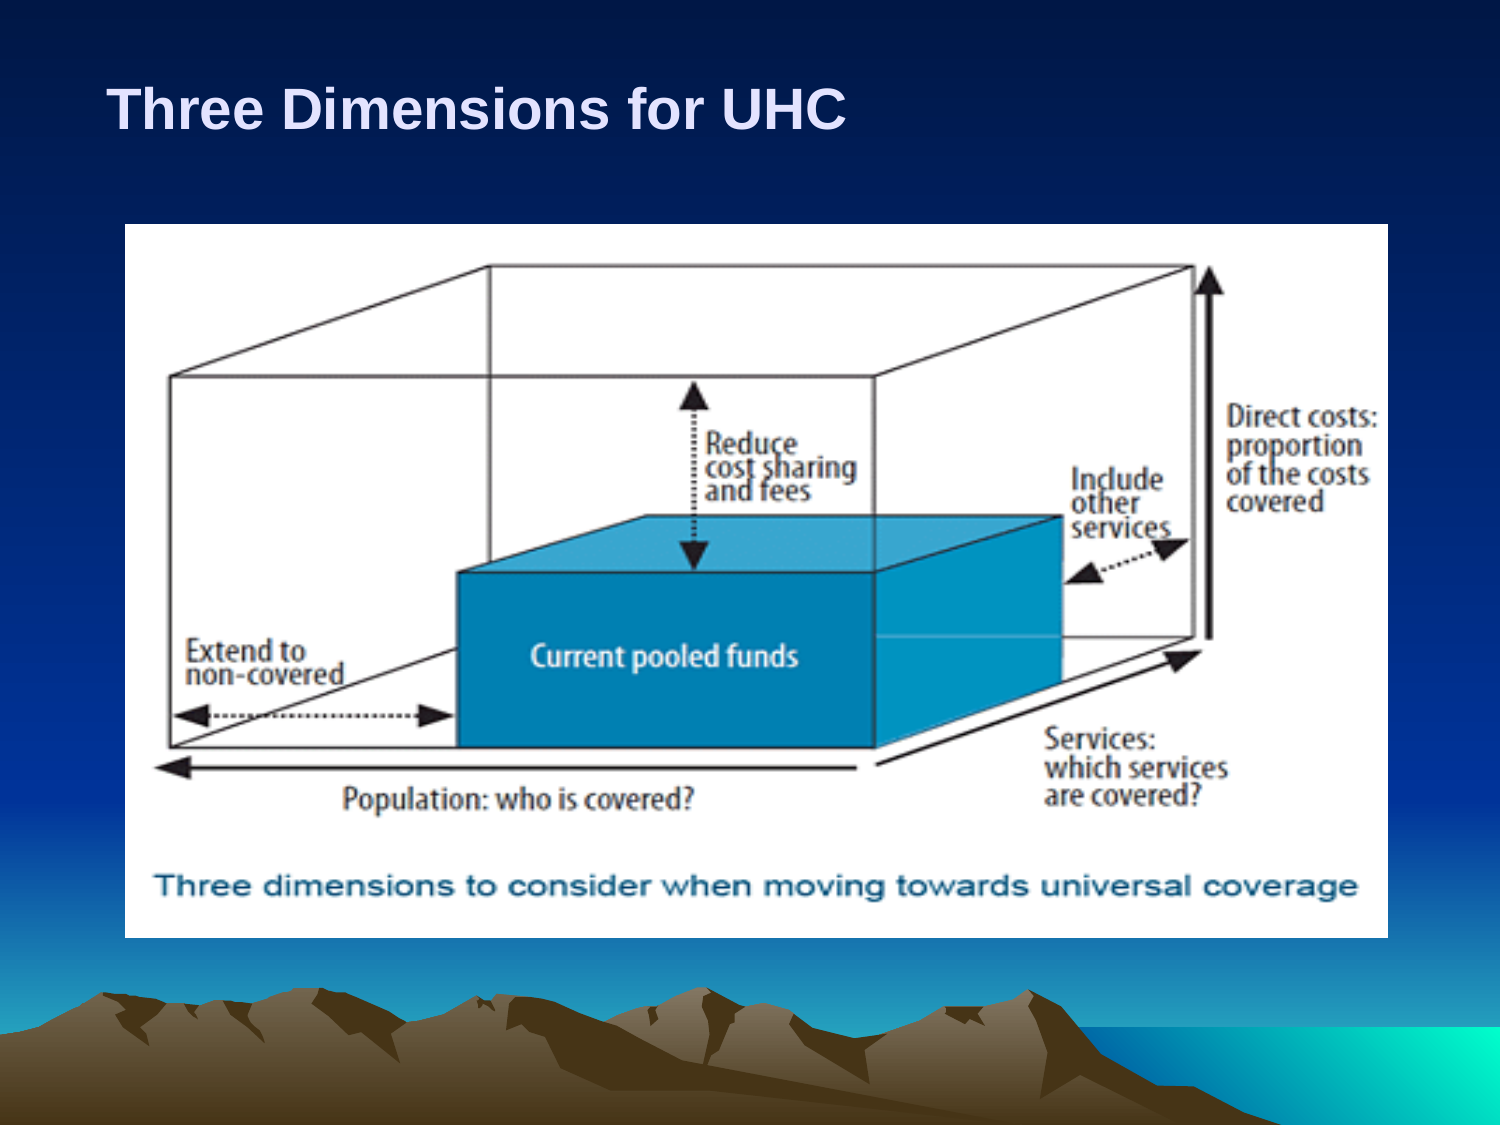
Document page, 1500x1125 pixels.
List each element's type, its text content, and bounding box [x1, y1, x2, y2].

title Three Dimensions for UHC [74, 37, 1376, 176]
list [124, 224, 1388, 938]
